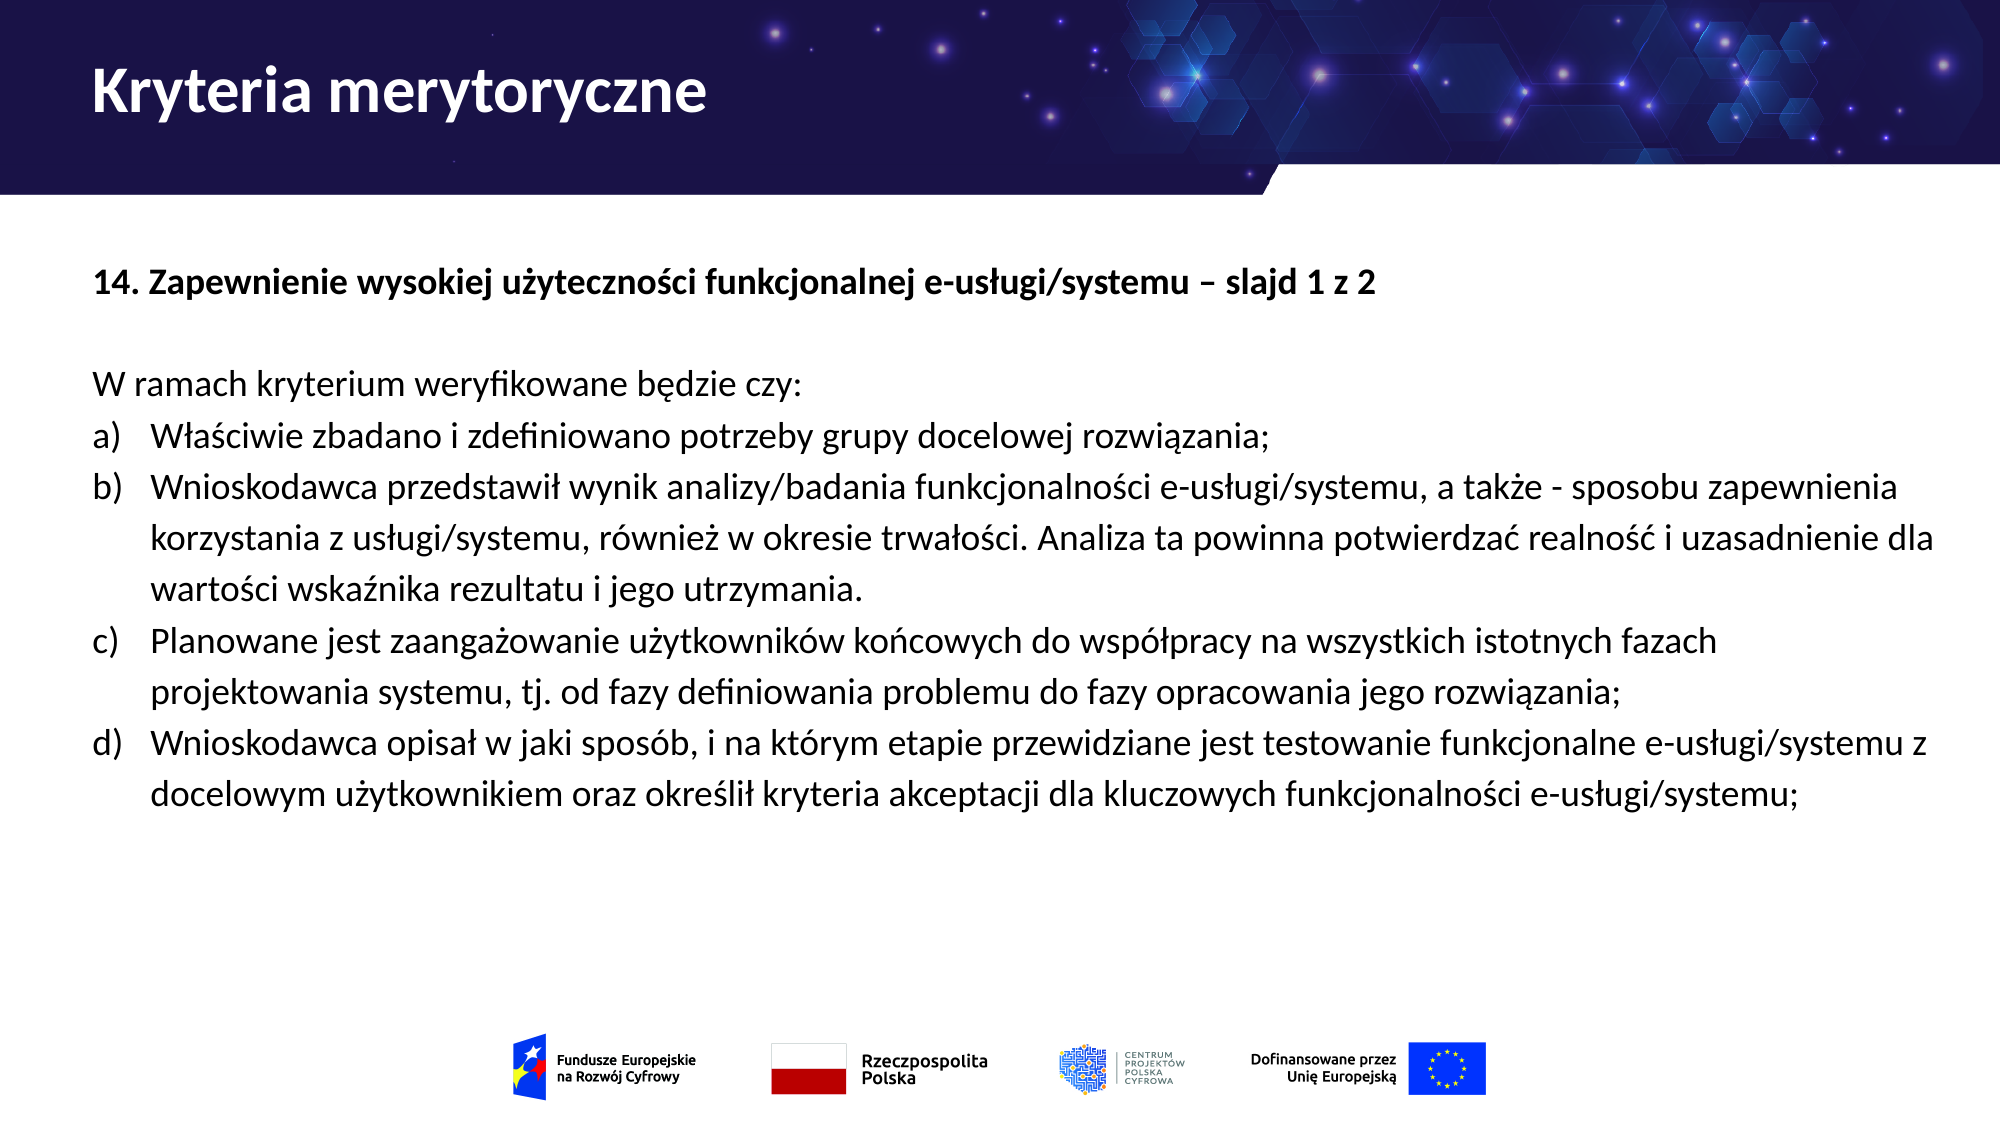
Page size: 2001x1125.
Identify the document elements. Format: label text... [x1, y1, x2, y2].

picture [491, 1011, 1509, 1122]
list 14. Zapewnienie wysokiej użyteczności funkcjonalnej e-usługi/systemu – slajd 1 z 2 W ramach kryterium weryfikowane będzie czy: Właściwie zbadano i zdefiniowano potrzeby grupy docelowej rozwiązania; Wnioskodawca przedstawił wynik analizy/badania funkcjonalności e-usługi/systemu, a także - sposobu zapewnienia korzystania z usługi/systemu, również w okresie trwałości. Analiza ta powinna potwierdzać realność i uzasadnienie dla wartości wskaźnika rezultatu i jego utrzymania. Planowane jest zaangażowanie użytkowników końcowych do współpracy na wszystkich istotnych fazach projektowania systemu, tj. od fazy definiowania problemu do fazy opracowania jego rozwiązania; Wnioskodawca opisał w jaki sposób, i na którym etapie przewidziane jest testowanie funkcjonalne e-usługi/systemu z docelowym użytkownikiem oraz określił kryteria akceptacji dla kluczowych funkcjonalności e-usługi/systemu; [77, 243, 1956, 968]
title Kryteria merytoryczne [77, 46, 1863, 136]
picture [0, 0, 2000, 195]
